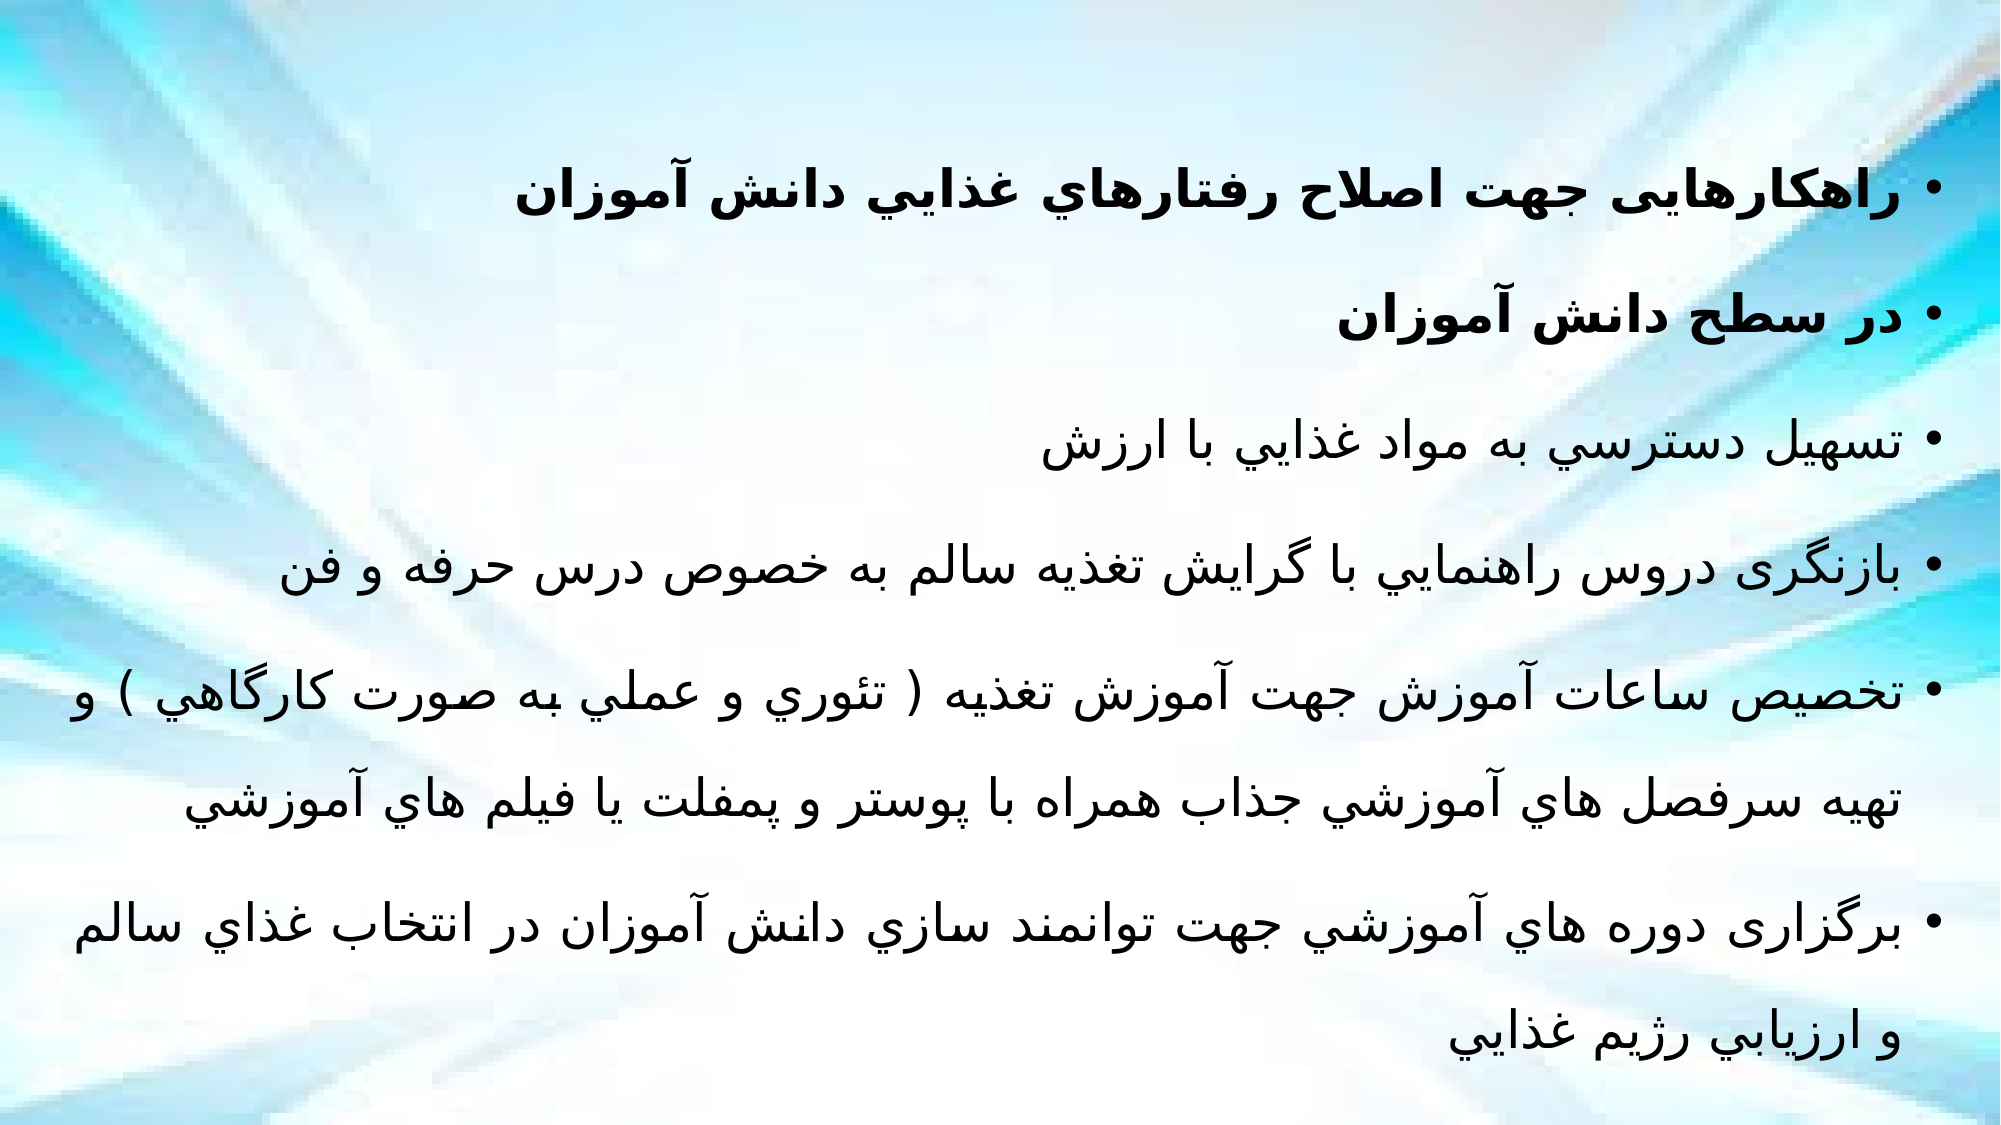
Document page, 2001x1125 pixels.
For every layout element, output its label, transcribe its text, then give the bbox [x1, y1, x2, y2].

picture [0, 0, 2001, 1125]
list راهکارهایی جهت اصلاح رفتارهاي غذايي دانش آموزان در سطح دانش آموزان تسهيل دسترسي به مواد غذايي با ارزش بازنگری دروس راهنمايي با گرايش تغذيه سالم به خصوص درس حرفه و فن تخصيص ساعات آموزش جهت آموزش تغذيه ( تئوري و عملي به صورت كارگاهي ) و تهيه سرفصل هاي آموزشي جذاب همراه با پوستر و پمفلت يا فيلم هاي آموزشي برگزاری دوره هاي آموزشي جهت توانمند سازي دانش آموزان در انتخاب غذاي سالم و ارزيابي رژيم غذايي [57, 103, 1957, 1074]
